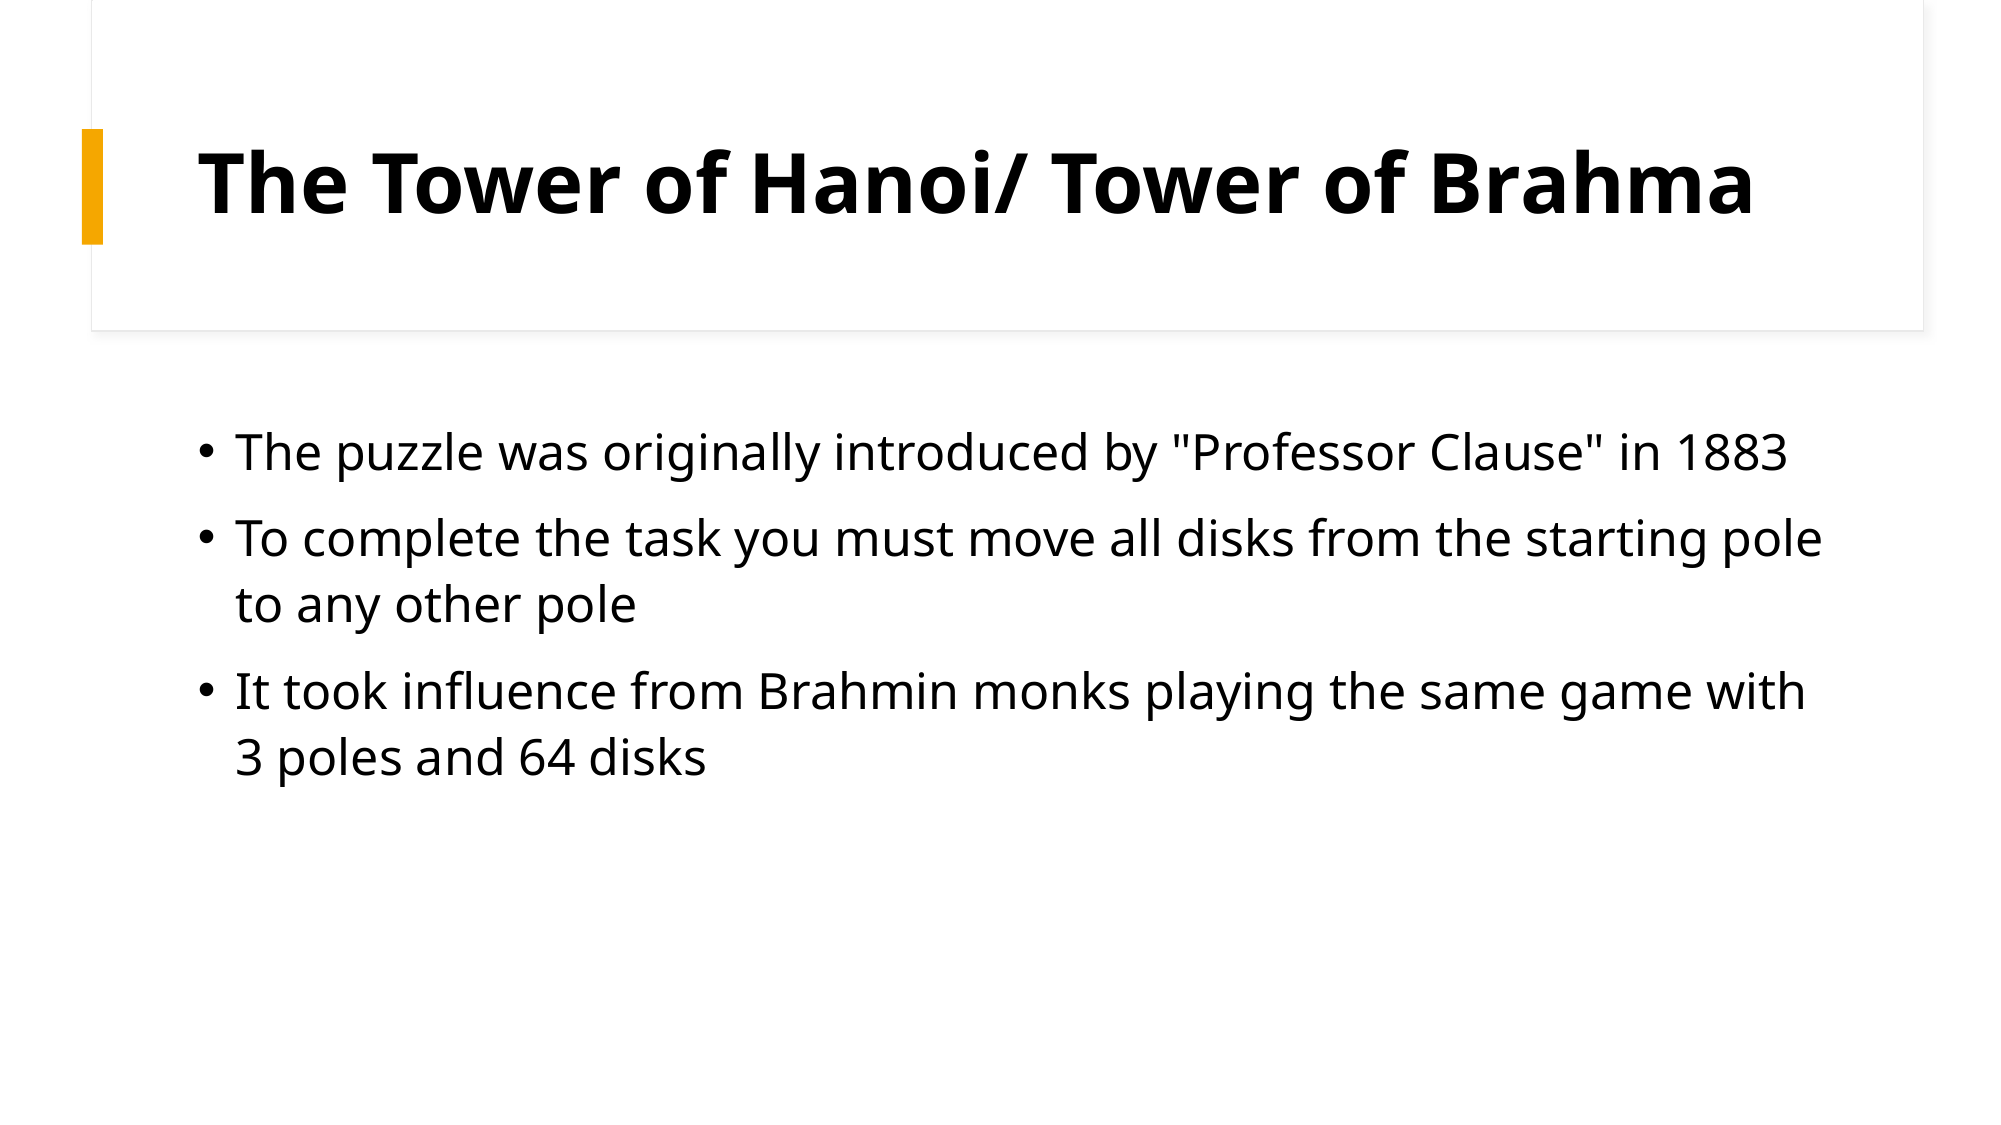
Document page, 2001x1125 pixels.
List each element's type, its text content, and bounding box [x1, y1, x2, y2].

list The puzzle was originally introduced by "Professor Clause" in 1883 To complete the task you must move all disks from the starting pole to any other pole It took influence from Brahmin monks playing the same game with 3 poles and 64 disks [183, 406, 1851, 1013]
title The Tower of Hanoi/ Tower of Brahma [183, 90, 1851, 284]
